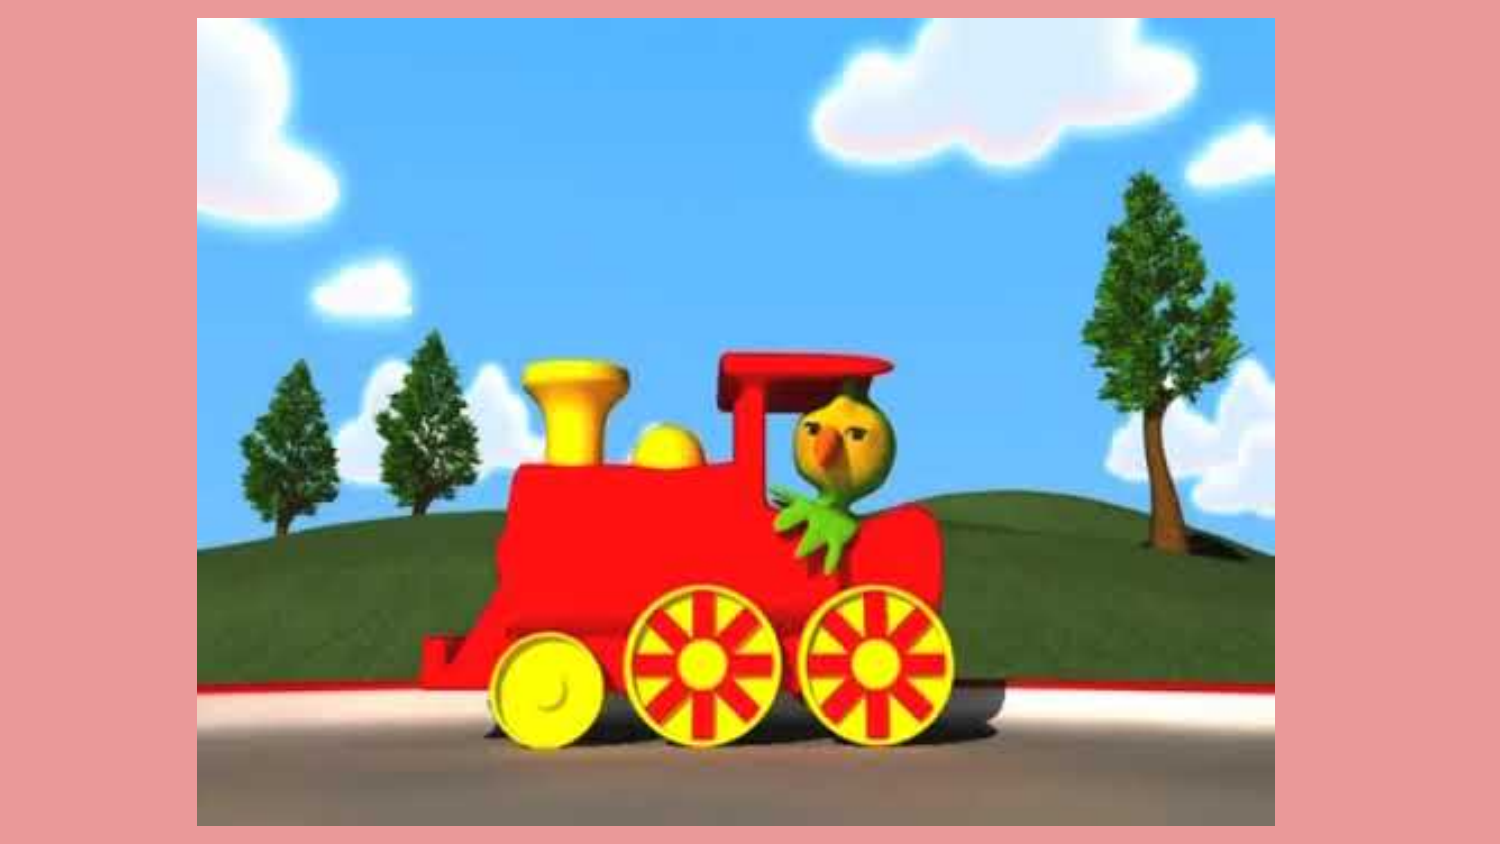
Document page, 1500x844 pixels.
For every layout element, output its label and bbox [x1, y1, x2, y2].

picture [197, 17, 1275, 826]
